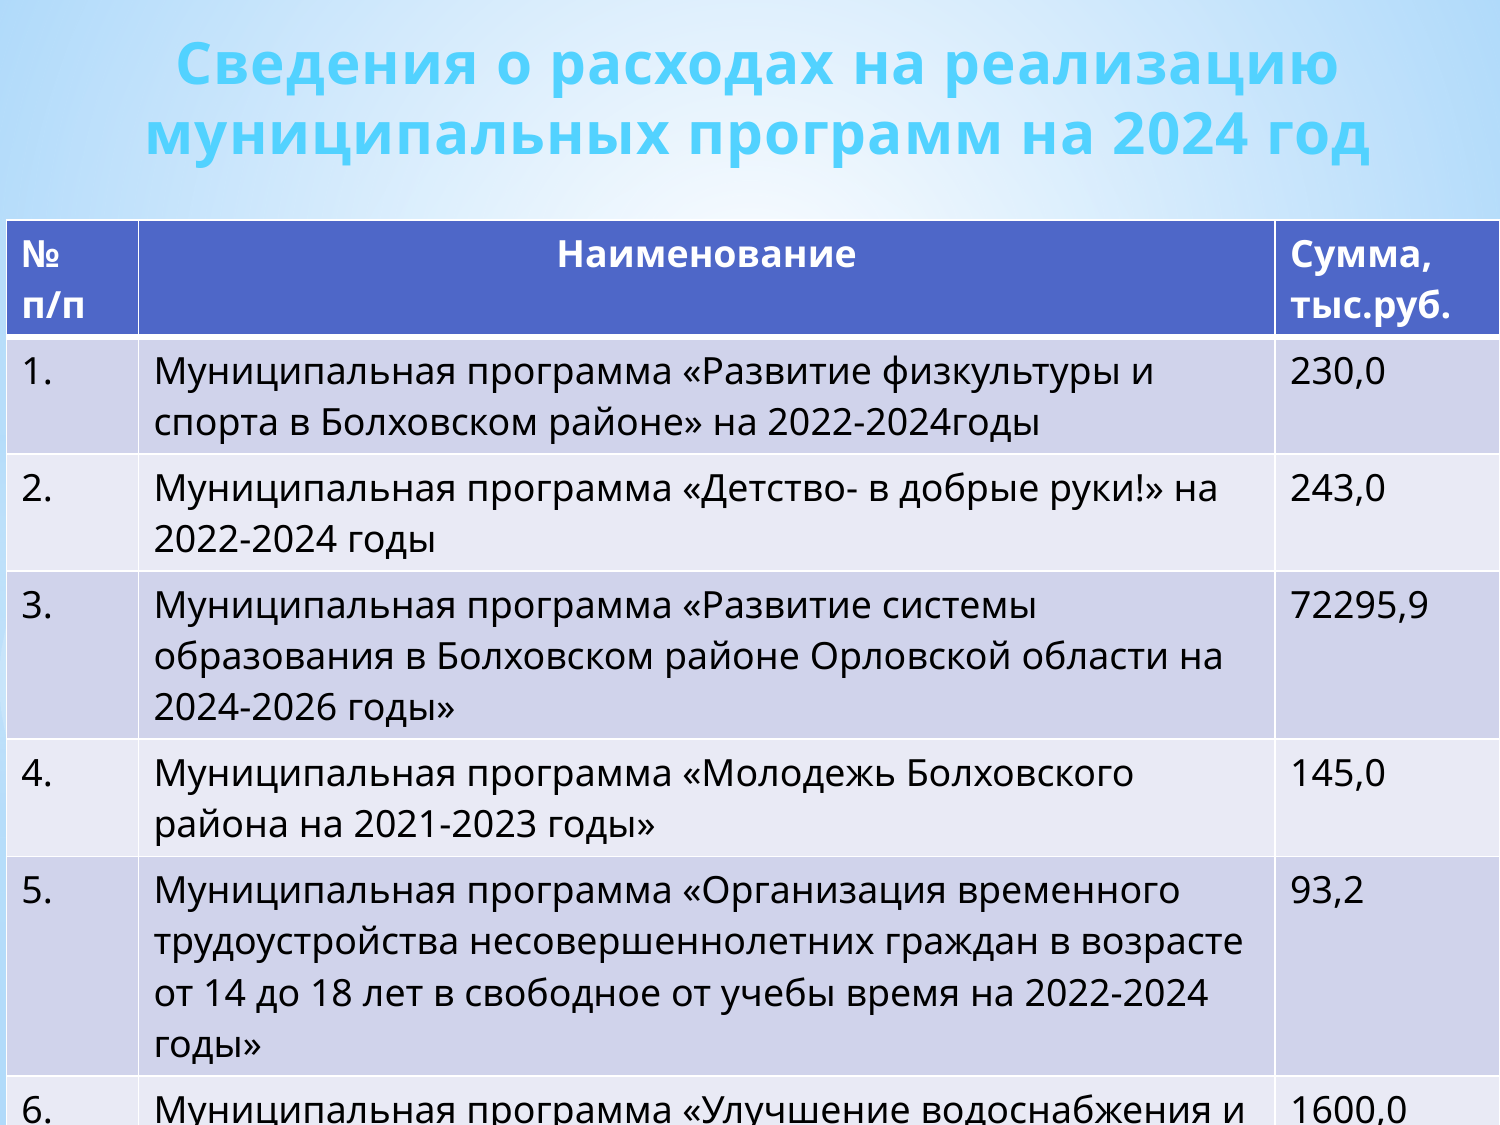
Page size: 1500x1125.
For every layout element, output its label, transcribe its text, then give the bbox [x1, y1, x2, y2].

table_cell 145,0 [1276, 740, 1499, 856]
table_header Наименование [139, 221, 1274, 334]
table_cell 1. [7, 340, 138, 453]
table_cell 1600,0 [1276, 1077, 1499, 1125]
table_cell 6. [7, 1077, 138, 1125]
table_cell 243,0 [1276, 455, 1499, 570]
table_cell 3. [7, 572, 138, 738]
table_cell Муниципальная программа «Детство- в добрые руки!» на 2022-2024 годы [139, 455, 1274, 570]
title Сведения о расходах на реализацию муниципальных программ на 2024 год [64, 42, 1453, 219]
table_cell Муниципальная программа «Организация временного трудоустройства несовершеннолетних граждан в возрасте от 14 до 18 лет в свободное от учебы время на 2022-2024 годы» [139, 857, 1274, 1075]
table_cell 4. [7, 740, 138, 856]
table_cell 72295,9 [1276, 572, 1499, 738]
table_cell 5. [7, 857, 138, 1075]
table_cell Муниципальная программа «Молодежь Болховского района на 2021-2023 годы» [139, 740, 1274, 856]
table_cell 93,2 [1276, 857, 1499, 1075]
table_cell Муниципальная программа «Улучшение водоснабжения и водоотведения в Болховском районе на 2024-2026 годы» [139, 1077, 1274, 1125]
table_header № п/п [7, 221, 138, 334]
table_header Сумма, тыс.руб. [1276, 221, 1499, 334]
table_cell Муниципальная программа «Развитие системы образования в Болховском районе Орловской области на 2024-2026 годы» [139, 572, 1274, 738]
table_cell Муниципальная программа «Развитие физкультуры и спорта в Болховском районе» на 2022-2024годы [139, 340, 1274, 453]
table_cell 230,0 [1276, 340, 1499, 453]
table_cell 2. [7, 455, 138, 570]
